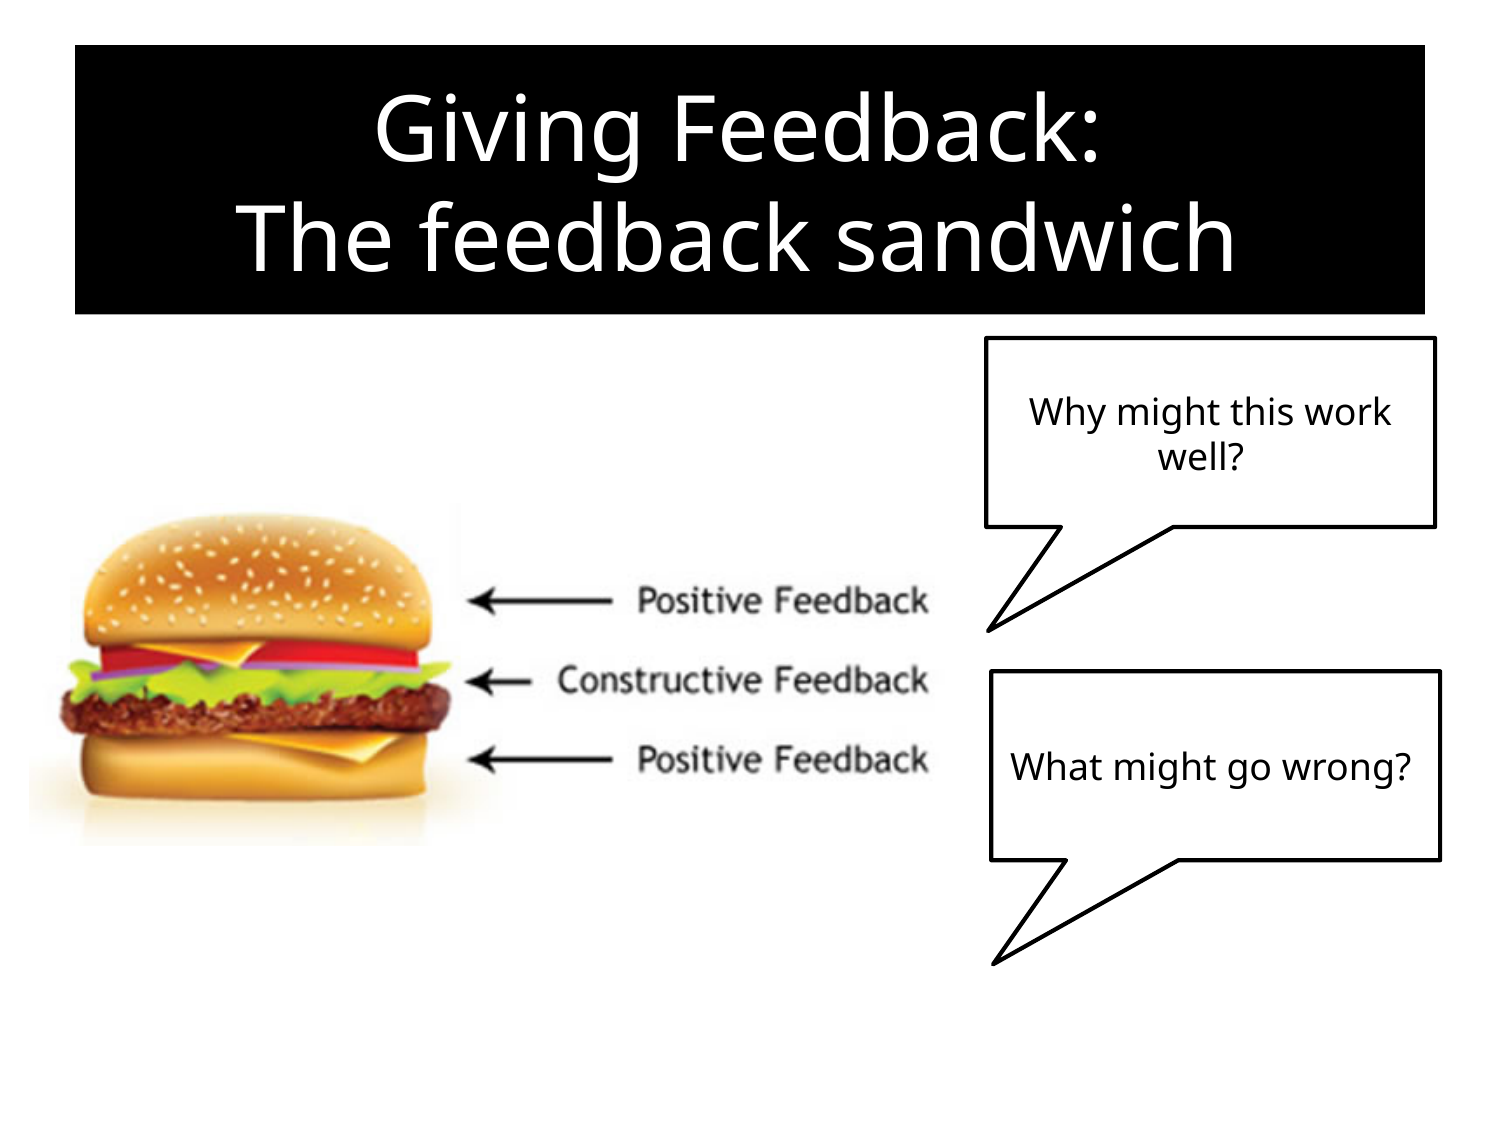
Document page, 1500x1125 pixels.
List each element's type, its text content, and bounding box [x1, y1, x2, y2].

picture [29, 503, 945, 847]
title Giving Feedback: The feedback sandwich [75, 45, 1425, 315]
text_box Why might this work well? [984, 335, 1438, 633]
text_box What might go wrong? [989, 669, 1443, 967]
